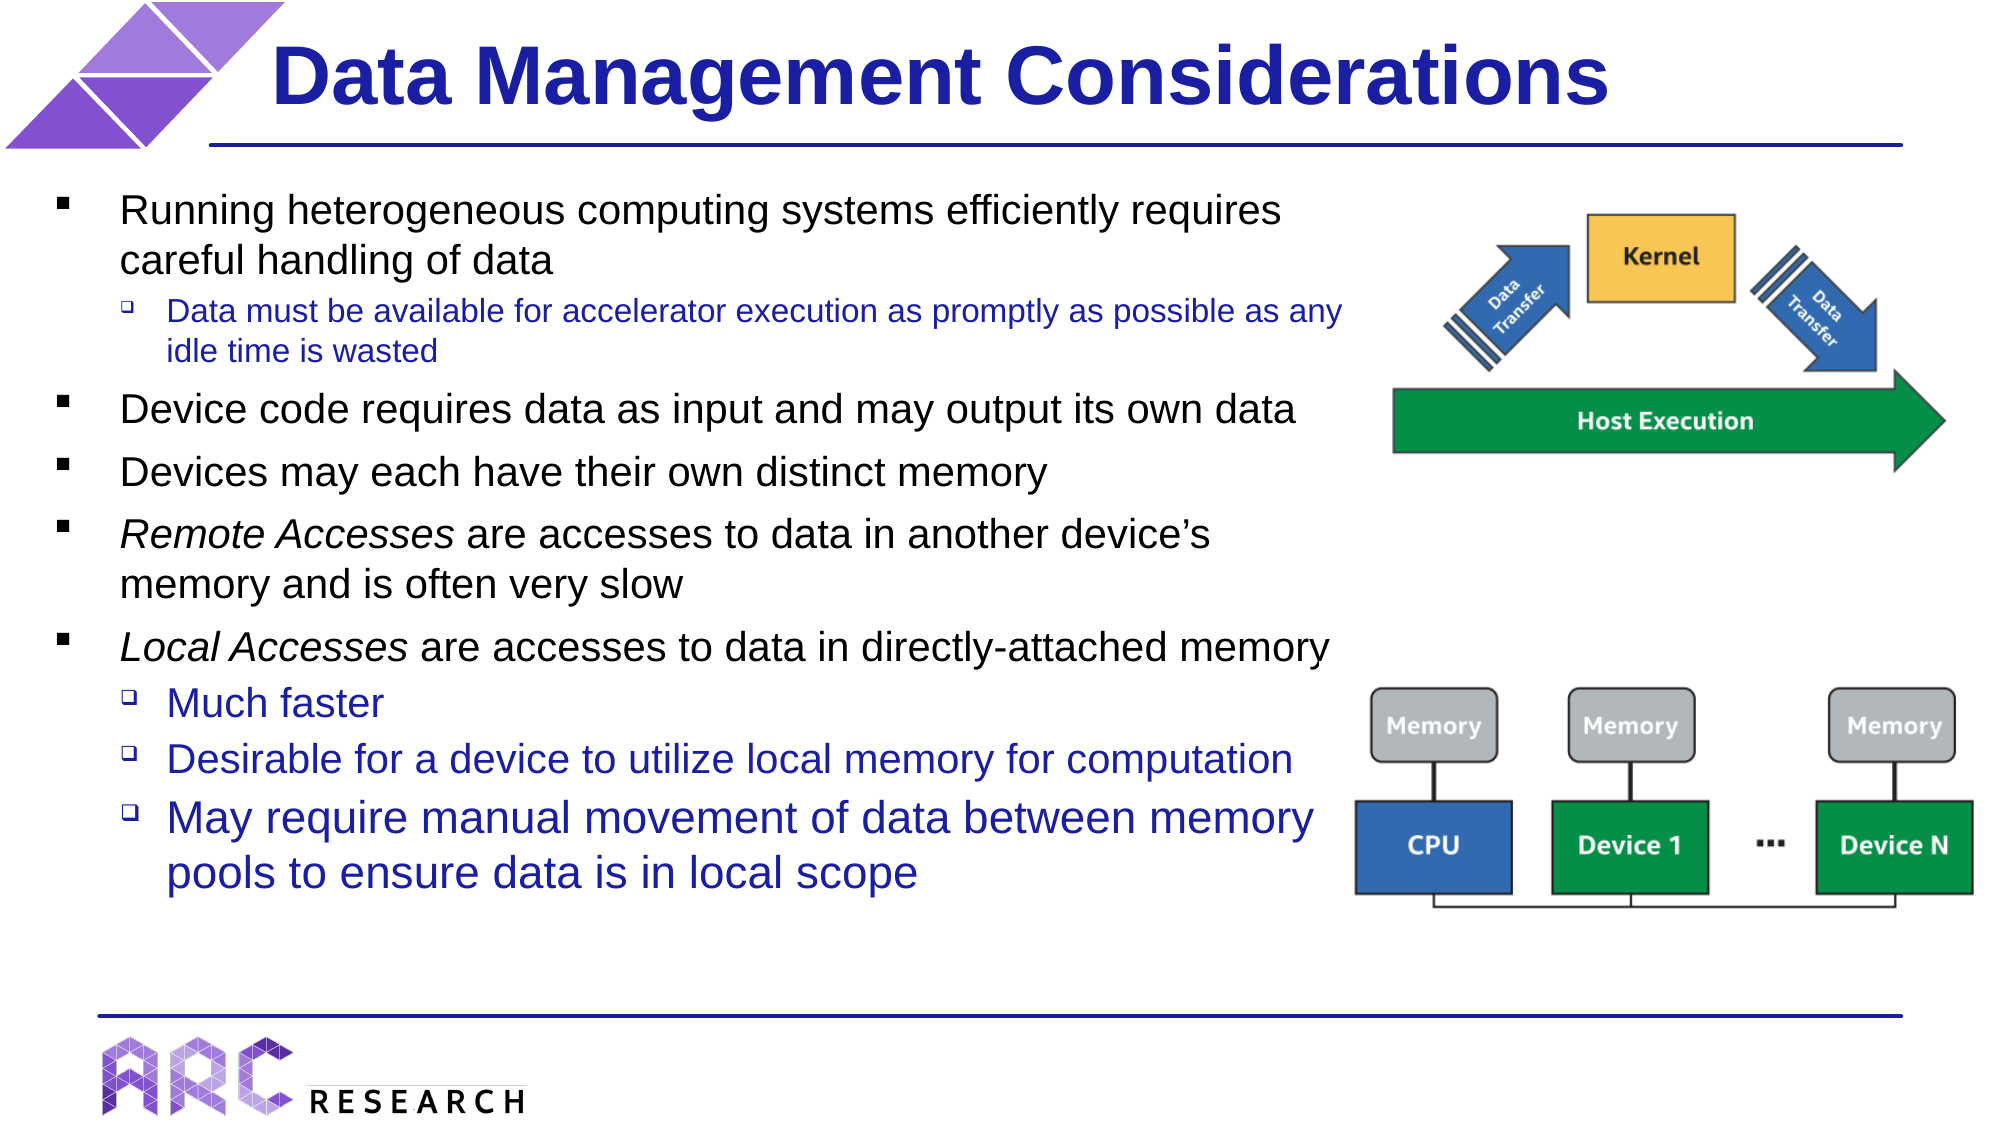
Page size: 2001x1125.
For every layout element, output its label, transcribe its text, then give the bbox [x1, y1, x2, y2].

picture [1318, 660, 1999, 931]
title Data Management Considerations [249, 0, 1796, 143]
picture [99, 1036, 296, 1119]
list Running heterogeneous computing systems efficiently requires careful handling of data Data must be available for accelerator execution as promptly as possible as any idle time is wasted Device code requires data as input and may output its own data Devices may each have their own distinct memory Remote Accesses are accesses to data in another device’s memory and is often very slow Local Accesses are accesses to data in directly-attached memory Much faster Desirable for a device to utilize local memory for computation May require manual movement of data between memory pools to ensure data is in local scope [43, 182, 1354, 1017]
picture [307, 1083, 527, 1116]
picture [1352, 169, 1965, 490]
